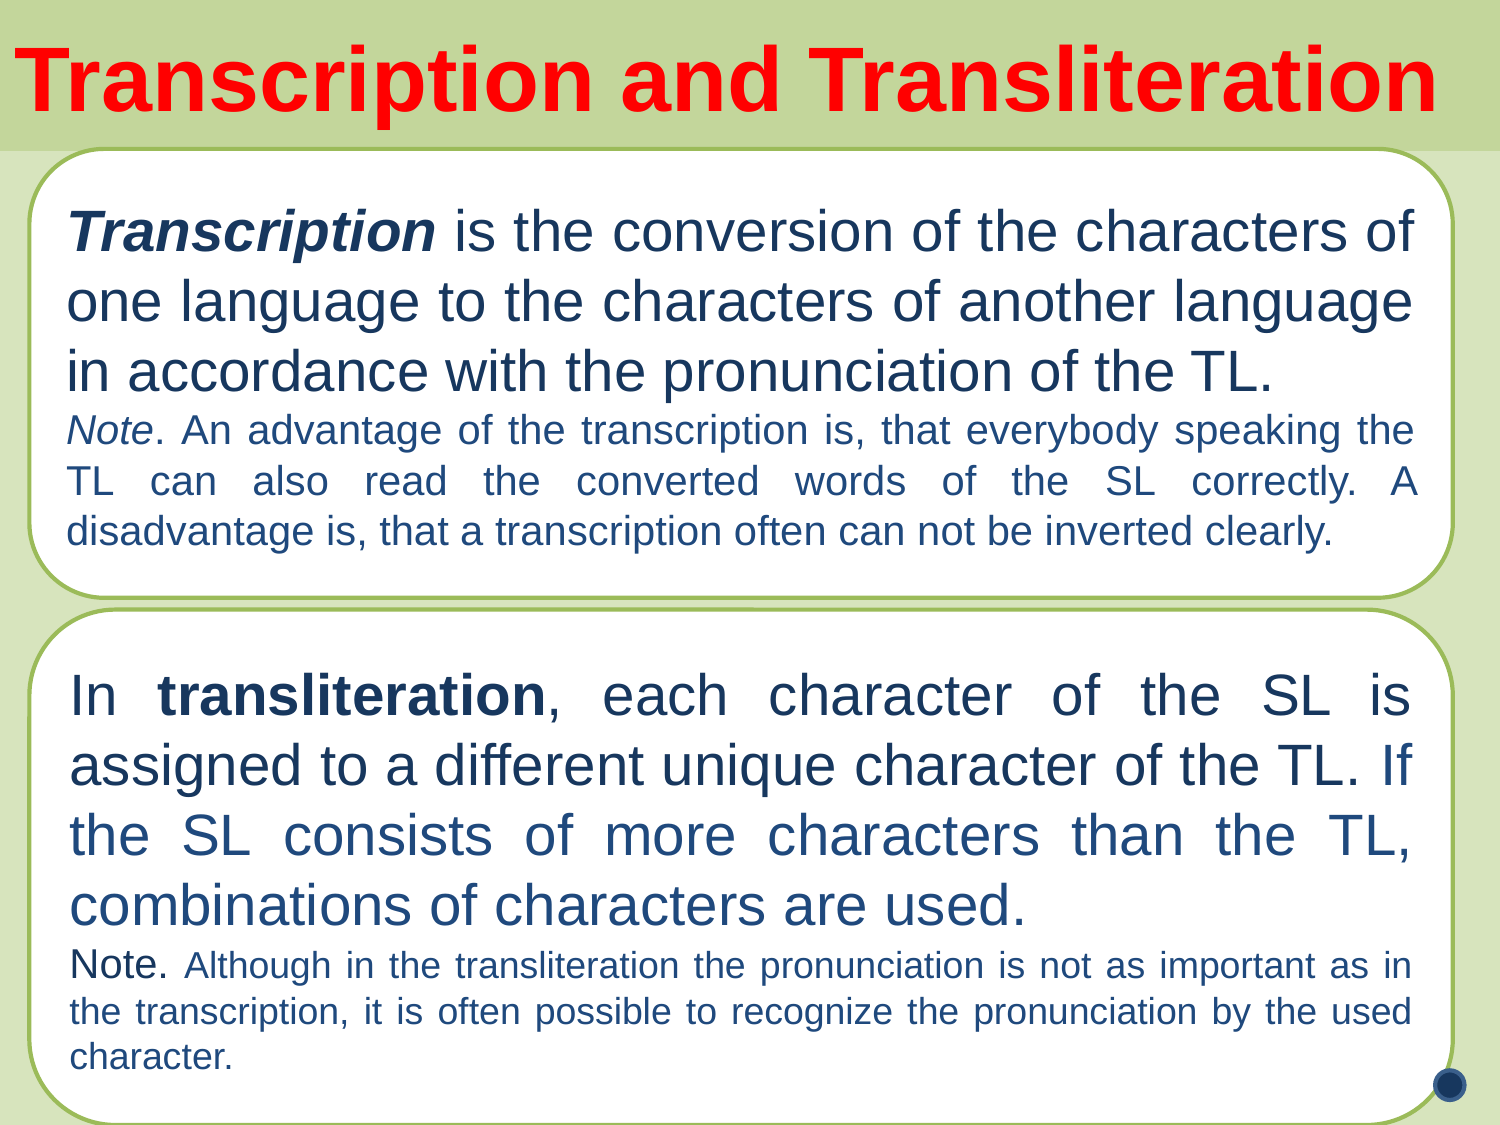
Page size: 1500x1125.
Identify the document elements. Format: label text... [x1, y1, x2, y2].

text_box Transcription is the conversion of the characters of one language to the characters of another language in accordance with the pronunciation of the TL. Note. An advantage of the transcription is, that everybody speaking the TL can also read the converted words of the SL correctly. A disadvantage is, that a transcription often can not be inverted clearly. [27, 146, 1455, 600]
text_box [1433, 1068, 1467, 1103]
text_box Transcription and Transliteration [0, 0, 1500, 151]
text_box In transliteration, each character of the SL is assigned to a different unique character of the TL. If the SL consists of more characters than the TL, combinations of characters are used. Note. Although in the transliteration the pronunciation is not as important as in the transcription, it is often possible to recognize the pronunciation by the used character. [27, 607, 1455, 1125]
